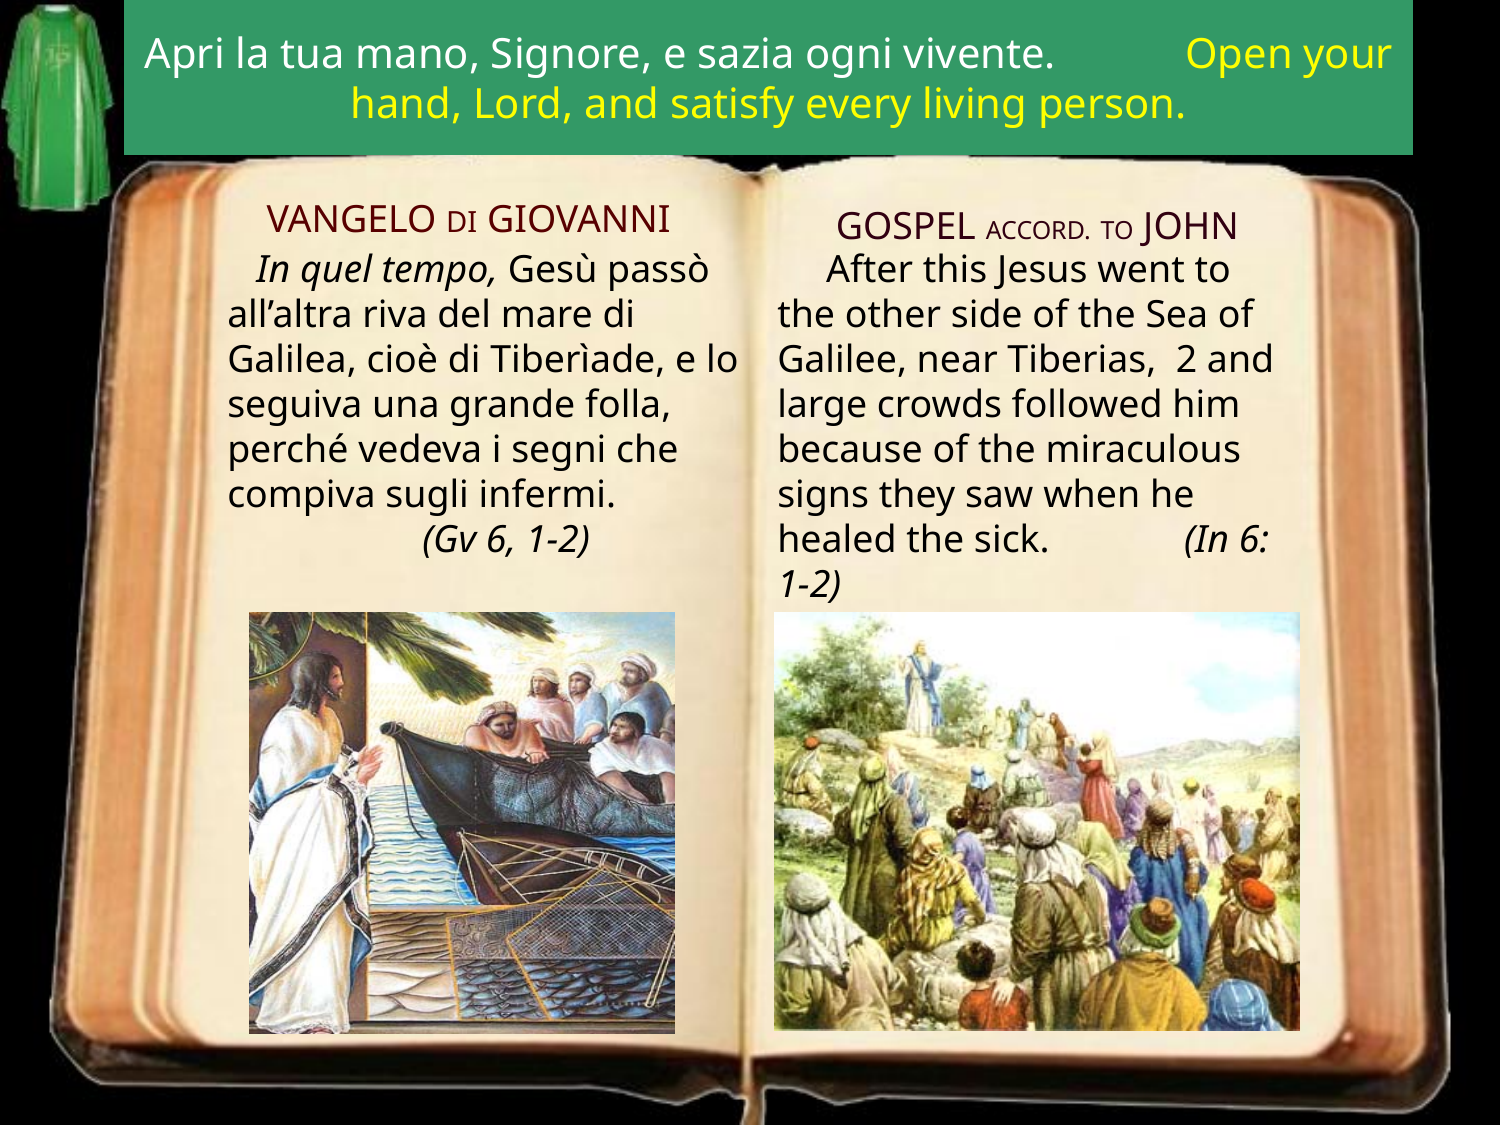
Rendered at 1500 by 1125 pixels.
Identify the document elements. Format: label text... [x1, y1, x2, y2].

picture [0, 0, 1500, 1125]
text_box VANGELO DI GIOVANNI [199, 187, 738, 248]
text_box After this Jesus went to the other side of the Sea of Galilee, near Tiberias, 2 and large crowds followed him because of the miraculous signs they saw when he healed the sick. (In 6: 1-2) [762, 237, 1313, 613]
title GOSPEL ACCORD. TO JOHN [738, 200, 1363, 250]
text_box Apri la tua mano, Signore, e sazia ogni vivente. Open your hand, Lord, and satisfy every living person. [124, 0, 1413, 155]
text_box In quel tempo, Gesù passò all’altra riva del mare di Galilea, cioè di Tiberìade, e lo seguiva una grande folla, perché vedeva i segni che compiva sugli infermi. (Gv 6, 1-2) [212, 237, 762, 568]
